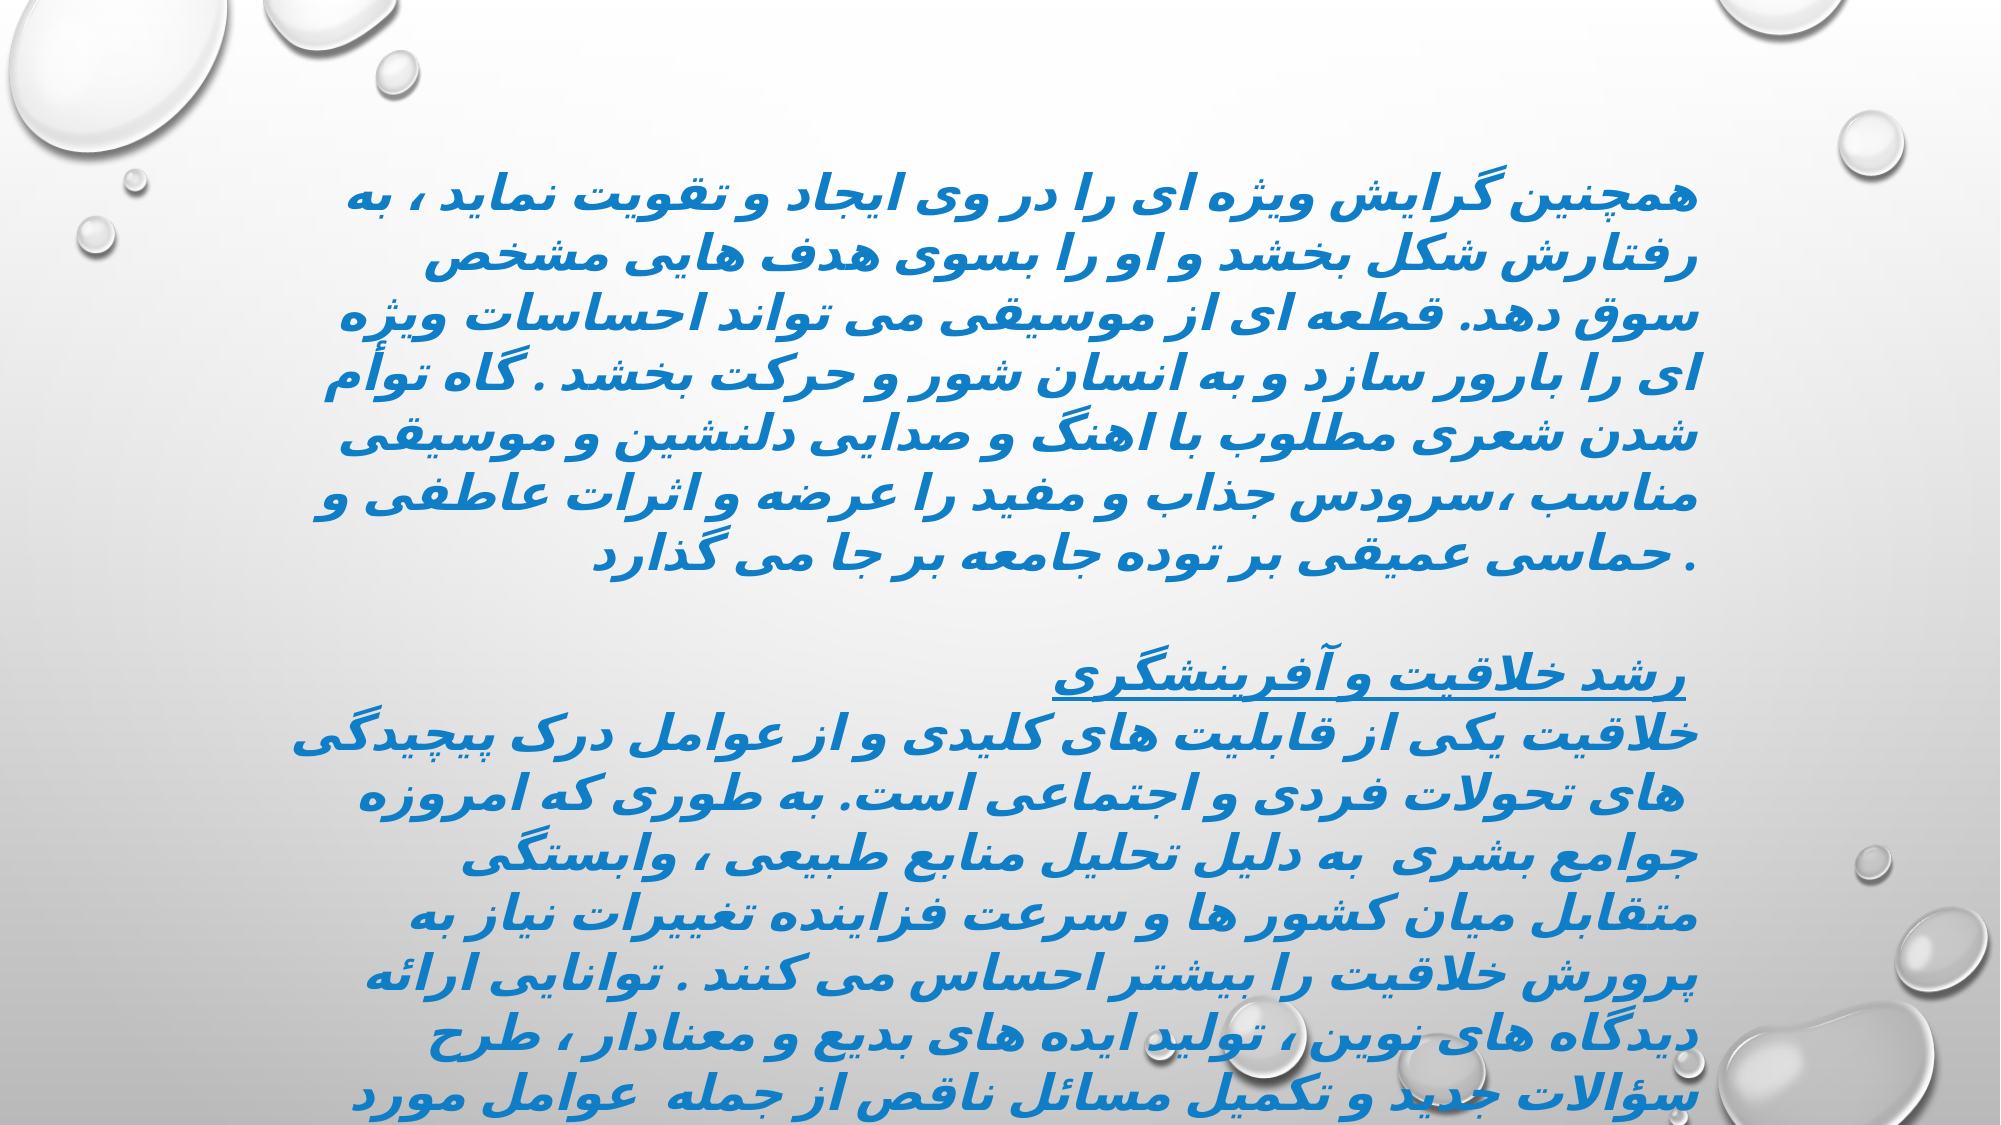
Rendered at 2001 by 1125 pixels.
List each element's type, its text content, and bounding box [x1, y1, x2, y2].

text_box همچنین گرایش ویژه ای را در وی ایجاد و تقویت نماید ، به رفتارش شکل بخشد و او را بسوی هدف هایی مشخص سوق دهد. قطعه ای از موسیقی می تواند احساسات ویژه ای را بارور سازد و به انسان شور و حرکت بخشد . گاه توأم شدن شعری مطلوب با اهنگ و صدایی دلنشین و موسیقی مناسب ،سرودس جذاب و مفید را عرضه و اثرات عاطفی و حماسی عمیقی بر توده جامعه بر جا می گذارد . رشد خلاقیت و آفرینشگری خلاقیت یکی از قابلیت های کلیدی و از عوامل درک پیچیدگی های تحولات فردی و اجتماعی است. به طوری که امروزه جوامع بشری به دلیل تحلیل منابع طبیعی ، وابستگی متقابل میان کشور ها و سرعت فزاینده تغییرات نیاز به پرورش خلاقیت را بیشتر احساس می کنند . توانایی ارائه دیدگاه های نوین ، تولید ایده های بدیع و معنادار ، طرح سؤالات جدید و تکمیل مسائل ناقص از جمله عوامل مورد اتفاق در تعاریف خلاقیت است . [274, 153, 1714, 1125]
picture [0, 0, 2000, 1125]
